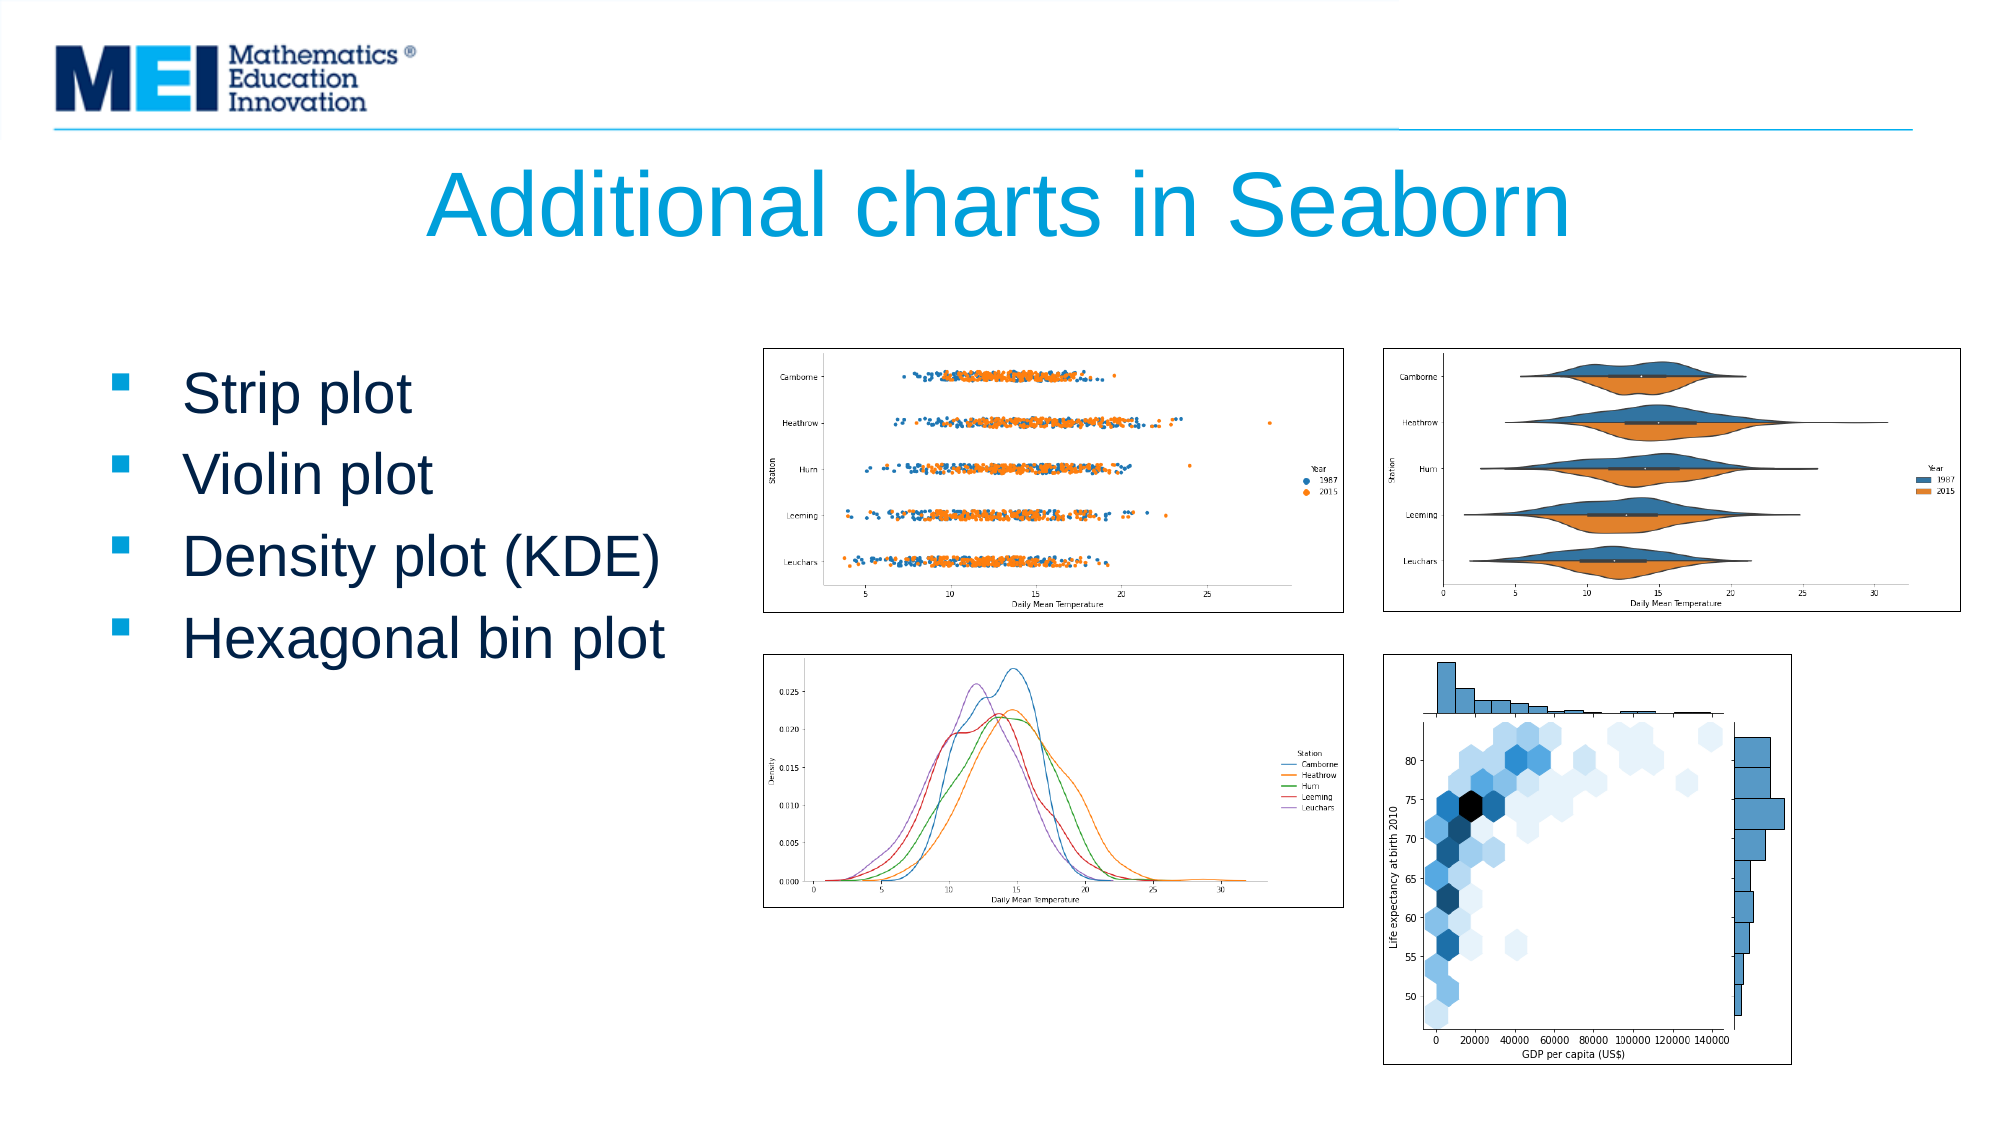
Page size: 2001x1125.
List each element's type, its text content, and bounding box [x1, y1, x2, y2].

picture [0, 0, 2000, 140]
picture [1383, 653, 1792, 1066]
picture [763, 347, 1344, 613]
picture [763, 653, 1344, 908]
picture [1383, 348, 1961, 612]
title Additional charts in Seaborn [99, 137, 1900, 233]
list Strip plot Violin plot Density plot (KDE) Hexagonal bin plot [92, 347, 757, 873]
